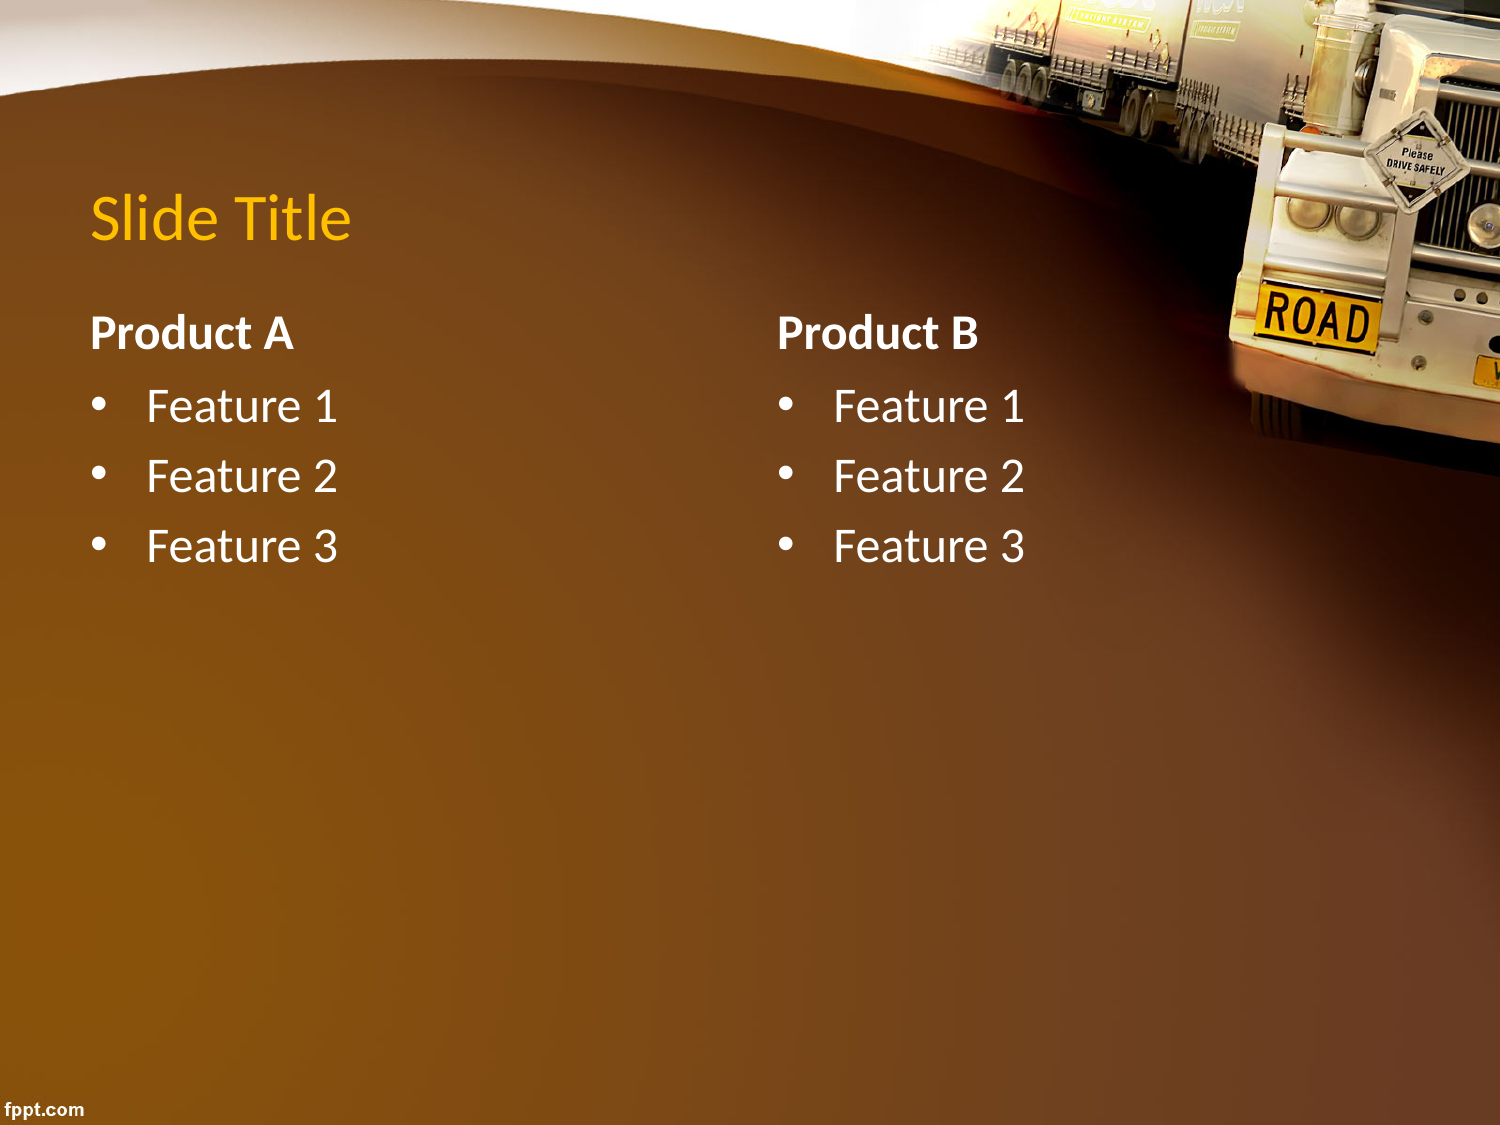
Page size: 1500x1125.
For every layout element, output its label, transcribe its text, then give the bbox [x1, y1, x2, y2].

title Slide Title [75, 166, 1425, 262]
list Feature 1 Feature 2 Feature 3 [75, 365, 738, 989]
list Product B [761, 261, 1425, 365]
list Product A [75, 261, 738, 365]
list Feature 1 Feature 2 Feature 3 [761, 365, 1425, 989]
picture [0, 0, 1500, 1125]
